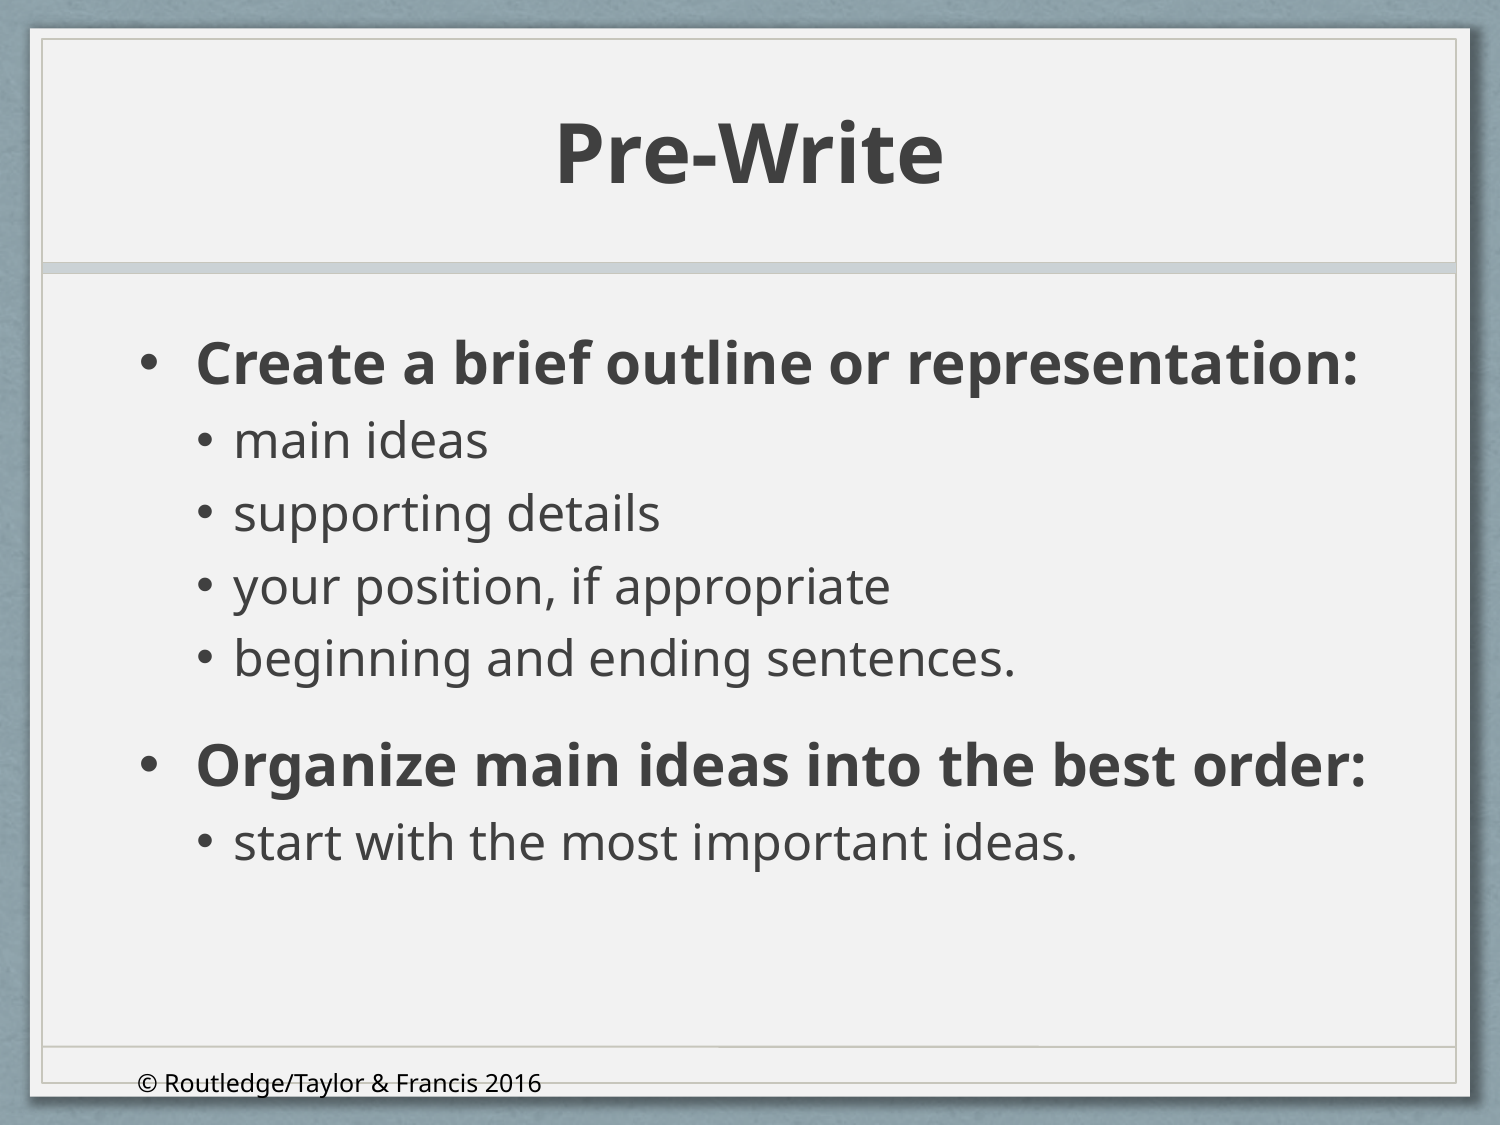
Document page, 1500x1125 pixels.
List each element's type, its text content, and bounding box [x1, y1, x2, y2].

footer © Routledge/Taylor & Francis 2016 [34, 1052, 558, 1113]
title Pre-Write [147, 39, 1353, 261]
list Create a brief outline or representation: main ideas supporting details your position, if appropriate beginning and ending sentences. Organize main ideas into the best order: start with the most important ideas. [123, 318, 1412, 996]
